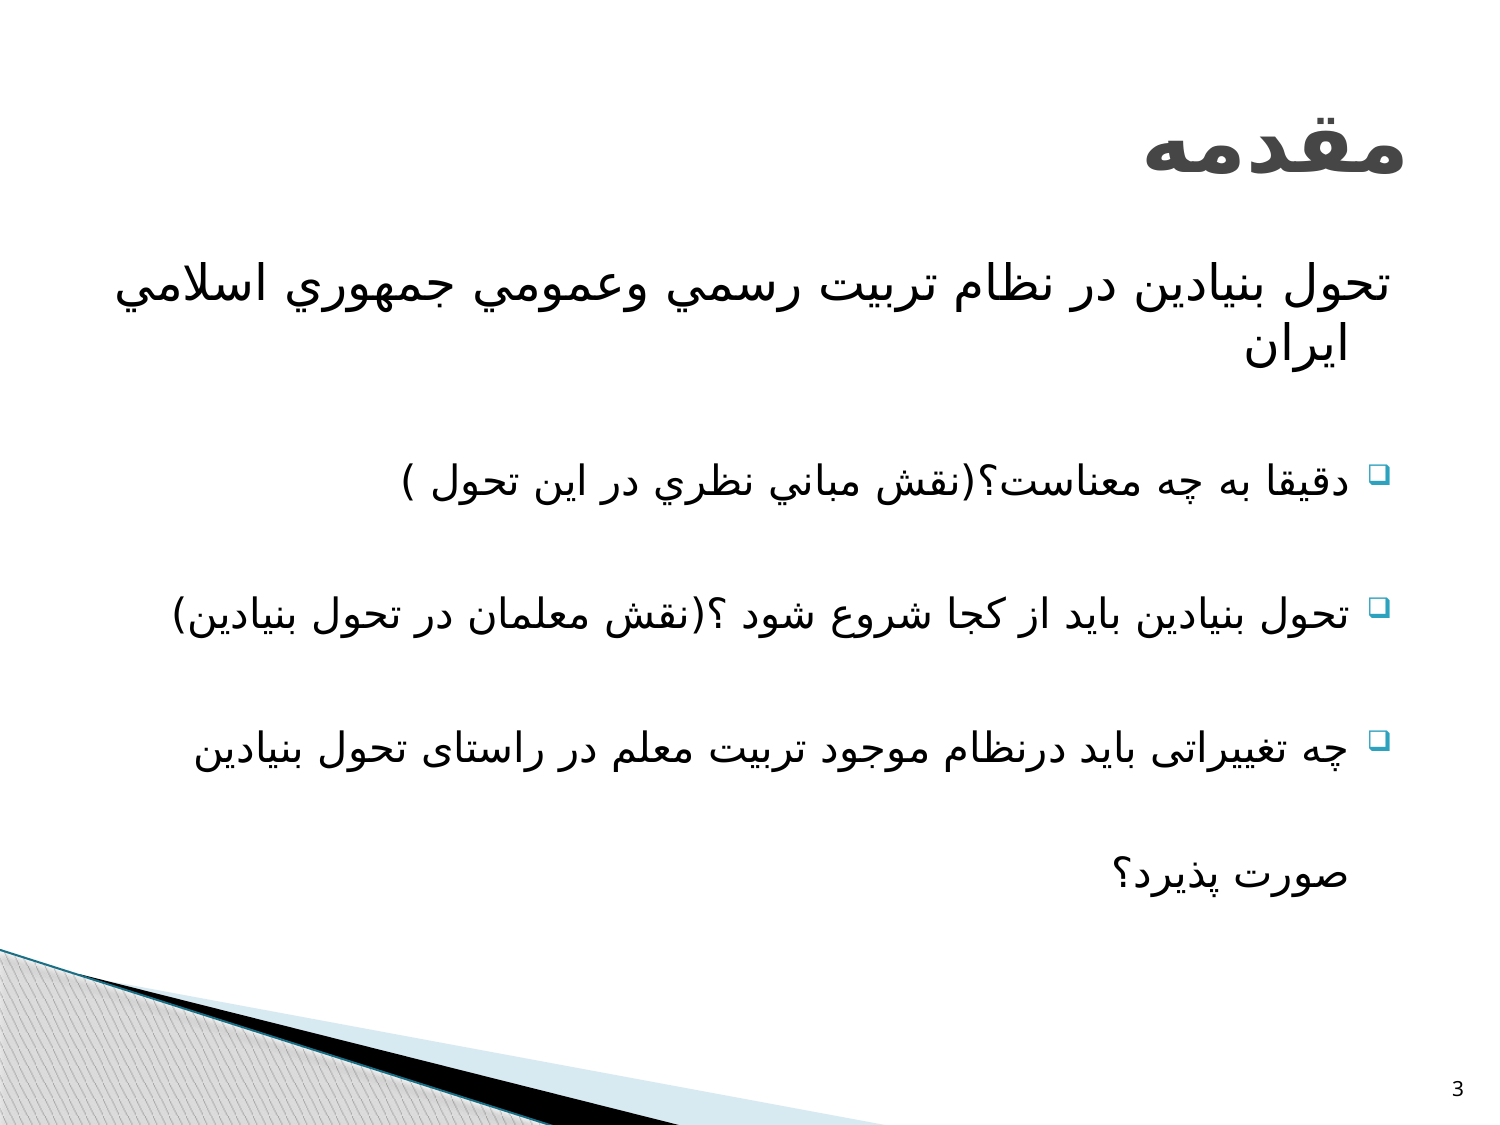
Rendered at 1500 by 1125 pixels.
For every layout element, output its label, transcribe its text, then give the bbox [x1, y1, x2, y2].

list تحول بنيادين در نظام تربيت رسمي وعمومي جمهوري اسلامي ايران دقيقا به چه معناست؟(نقش مباني نظري در اين تحول ) تحول بنيادين بايد از كجا شروع شود ؟(نقش معلمان در تحول بنیادین) چه تغییراتی باید درنظام موجود تربیت معلم در راستای تحول بنیادین صورت پذیرد؟ [75, 243, 1425, 986]
title مقدمه [75, 45, 1425, 233]
slide_number 3 [1418, 1051, 1479, 1112]
